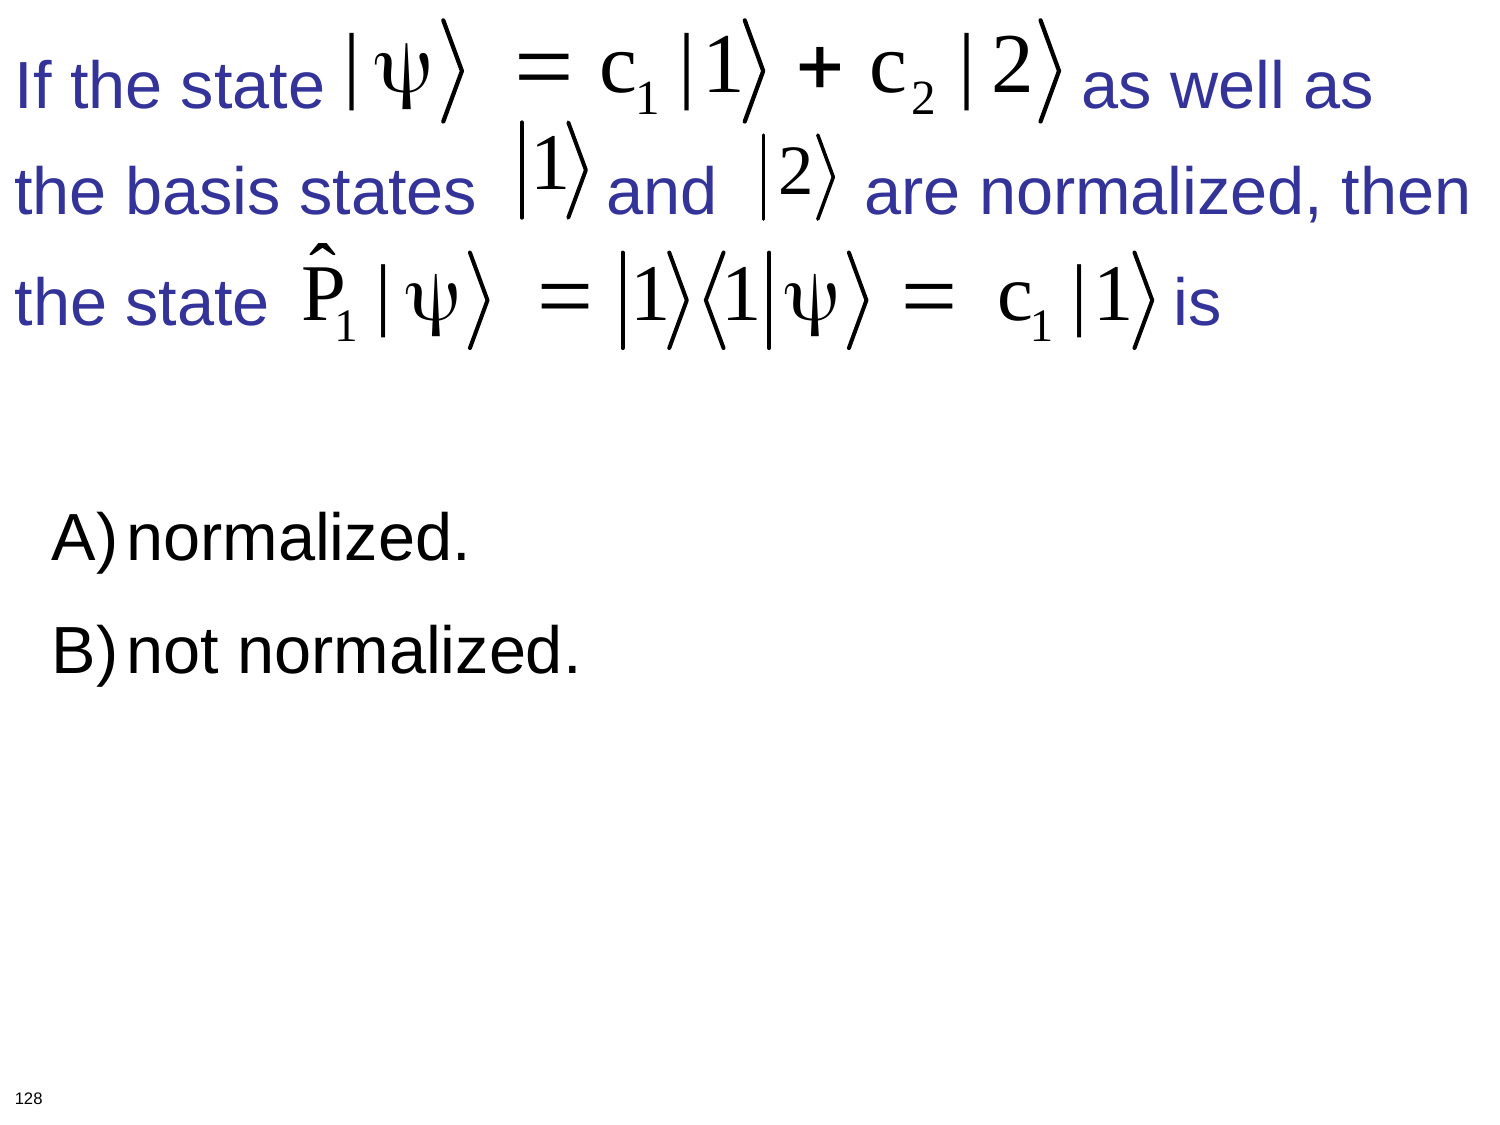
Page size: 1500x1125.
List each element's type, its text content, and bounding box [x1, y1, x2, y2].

text_box the state is [0, 251, 1500, 427]
text_box If the state as well as [0, 34, 331, 129]
text_box If the state as well as [1086, 34, 1500, 129]
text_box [336, 0, 1081, 142]
text_box the basis states and are normalized, then [612, 150, 744, 224]
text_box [288, 226, 1169, 368]
text_box 128 [0, 1080, 77, 1116]
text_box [506, 102, 608, 224]
text_box the basis states and are normalized, then [855, 140, 1488, 236]
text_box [749, 117, 851, 224]
text_box the basis states and are normalized, then [0, 140, 501, 236]
text_box normalized. not normalized. [36, 486, 756, 695]
